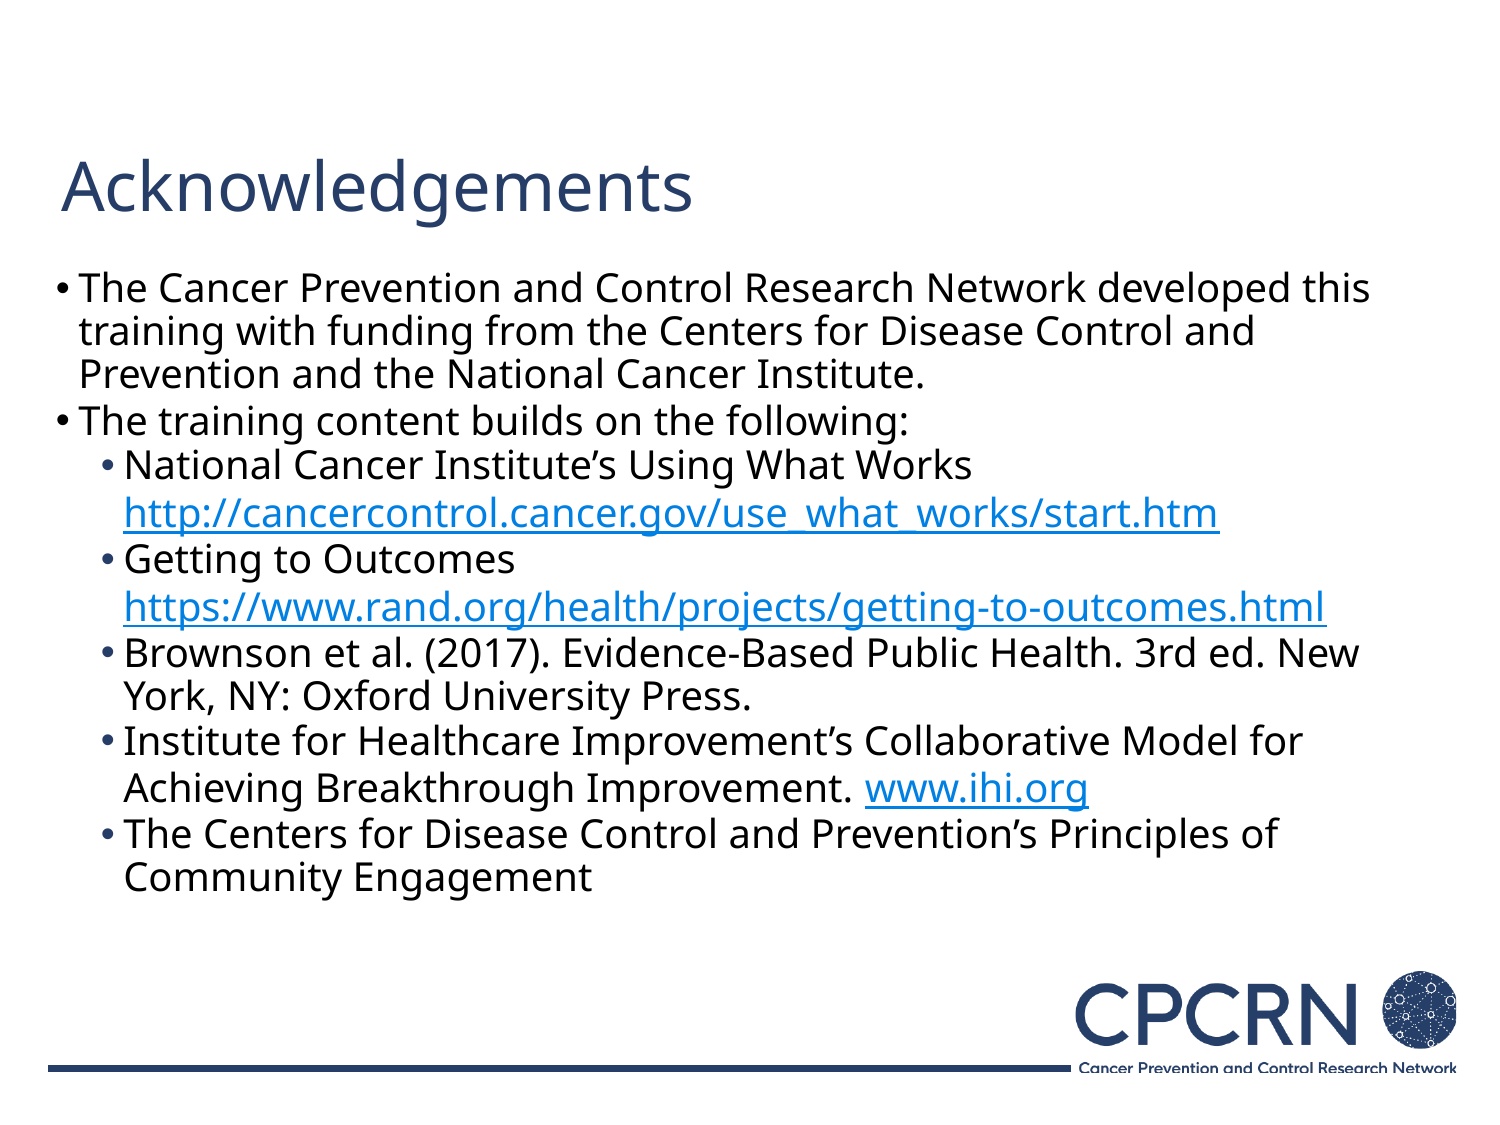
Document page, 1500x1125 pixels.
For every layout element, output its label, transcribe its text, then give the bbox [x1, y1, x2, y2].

list The Cancer Prevention and Control Research Network developed this training with funding from the Centers for Disease Control and Prevention and the National Cancer Institute. The training content builds on the following: National Cancer Institute’s Using What Works http://cancercontrol.cancer.gov/use_what_works/start.htm Getting to Outcomes https://www.rand.org/health/projects/getting-to-outcomes.html Brownson et al. (2017). Evidence-Based Public Health. 3rd ed. New York, NY: Oxford University Press. Institute for Healthcare Improvement’s Collaborative Model for Achieving Breakthrough Improvement. www.ihi.org The Centers for Disease Control and Prevention’s Principles of Community Engagement [40, 260, 1454, 952]
title Acknowledgements [46, 102, 1340, 260]
